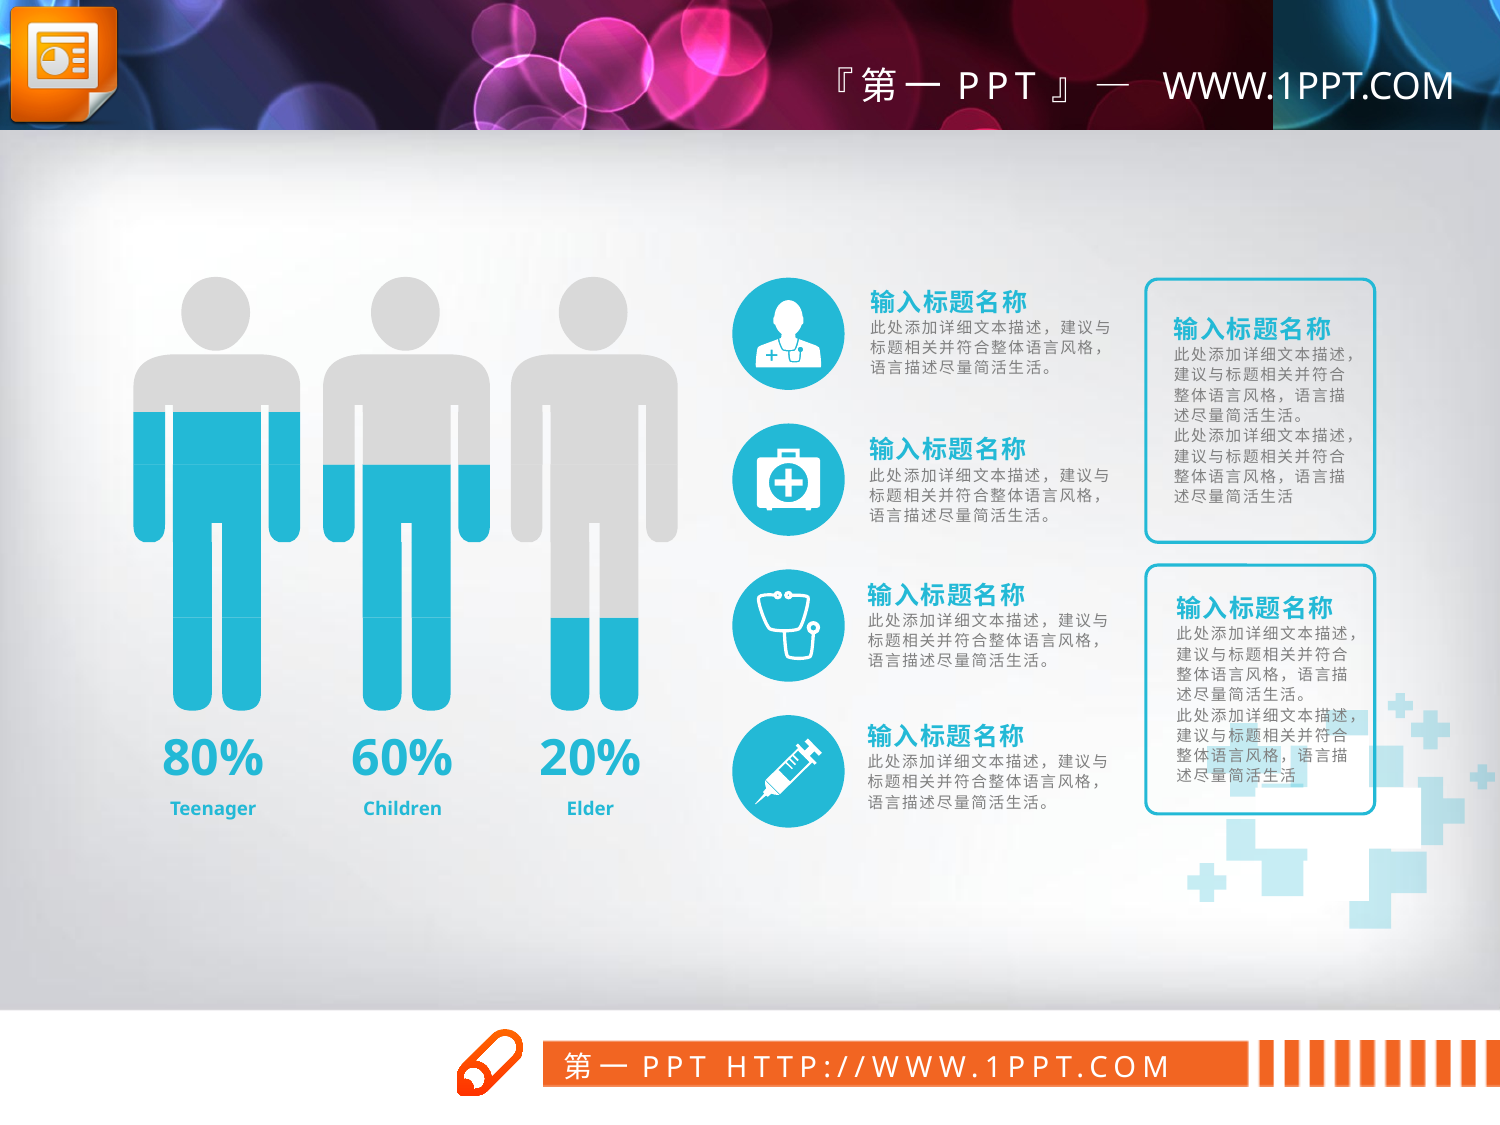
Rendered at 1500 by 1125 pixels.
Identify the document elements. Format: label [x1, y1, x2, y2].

picture [543, 1040, 1500, 1087]
text_box [133, 276, 301, 823]
text_box [1187, 692, 1496, 929]
text_box [322, 276, 491, 823]
picture [0, 0, 1500, 1012]
text_box [1145, 278, 1375, 554]
text_box [732, 714, 1113, 828]
text_box [732, 277, 1116, 393]
text_box [732, 423, 1115, 541]
text_box [510, 276, 678, 823]
text_box [732, 569, 1114, 686]
text_box [1145, 564, 1375, 833]
